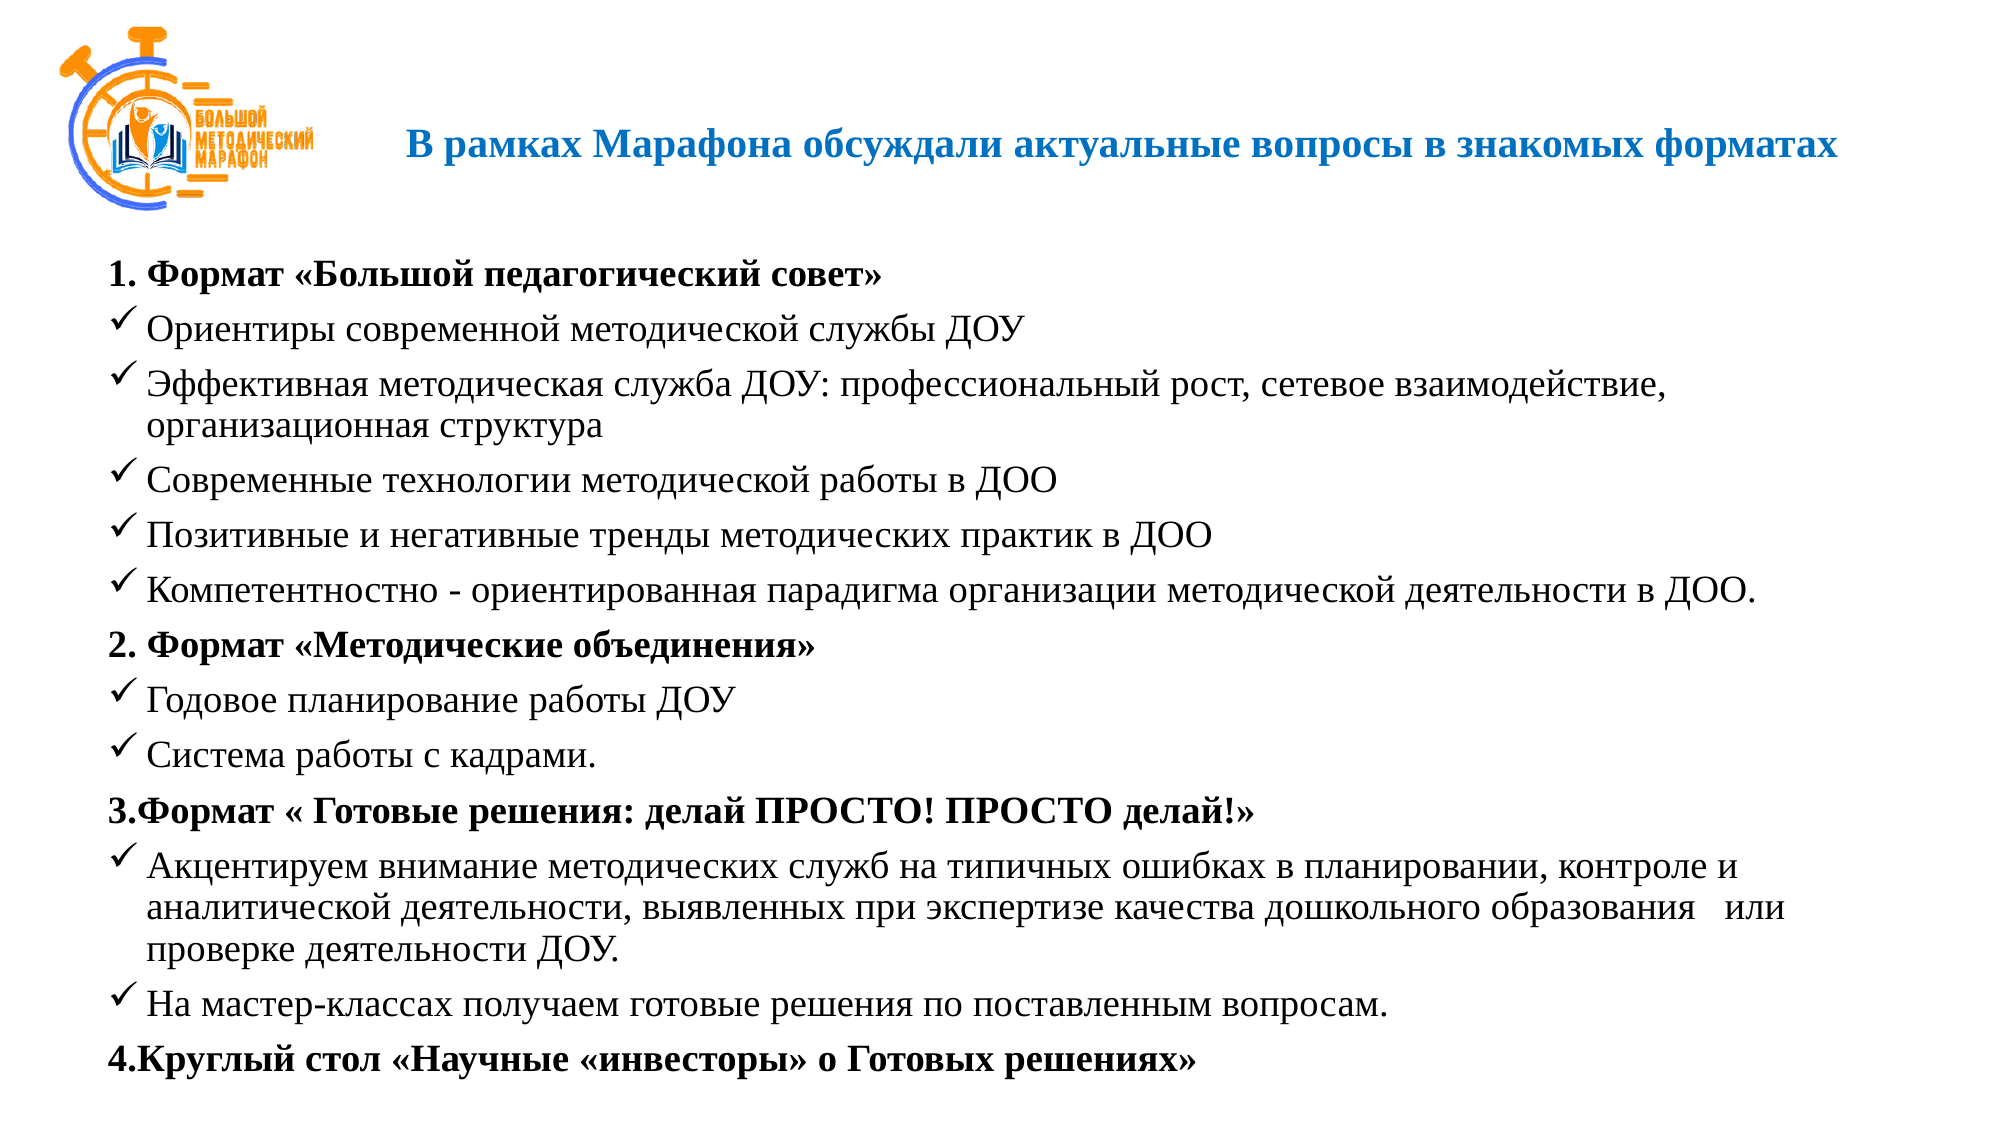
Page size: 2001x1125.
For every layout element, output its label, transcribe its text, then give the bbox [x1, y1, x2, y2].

title В рамках Марафона обсуждали актуальные вопросы в знакомых форматах [390, 59, 1863, 245]
picture [50, 12, 313, 268]
list 1. Формат «Большой педагогический совет» Ориентиры современной методической службы ДОУ Эффективная методическая служба ДОУ: профессиональный рост, сетевое взаимодействие, организационная структура Современные технологии методической работы в ДОО Позитивные и негативные тренды методических практик в ДОО Компетентностно - ориентированная парадигма организации методической деятельности в ДОО. 2. Формат «Методические объединения» Годовое планирование работы ДОУ Система работы с кадрами. 3.Формат « Готовые решения: делай ПРОСТО! ПРОСТО делай!» Акцентируем внимание методических служб на типичных ошибках в планировании, контроле и аналитической деятельности, выявленных при экспертизе качества дошкольного образования или проверке деятельности ДОУ. На мастер-классах получаем готовые решения по поставленным вопросам. 4.Круглый стол «Научные «инвесторы» о Готовых решениях» [92, 245, 1863, 1095]
